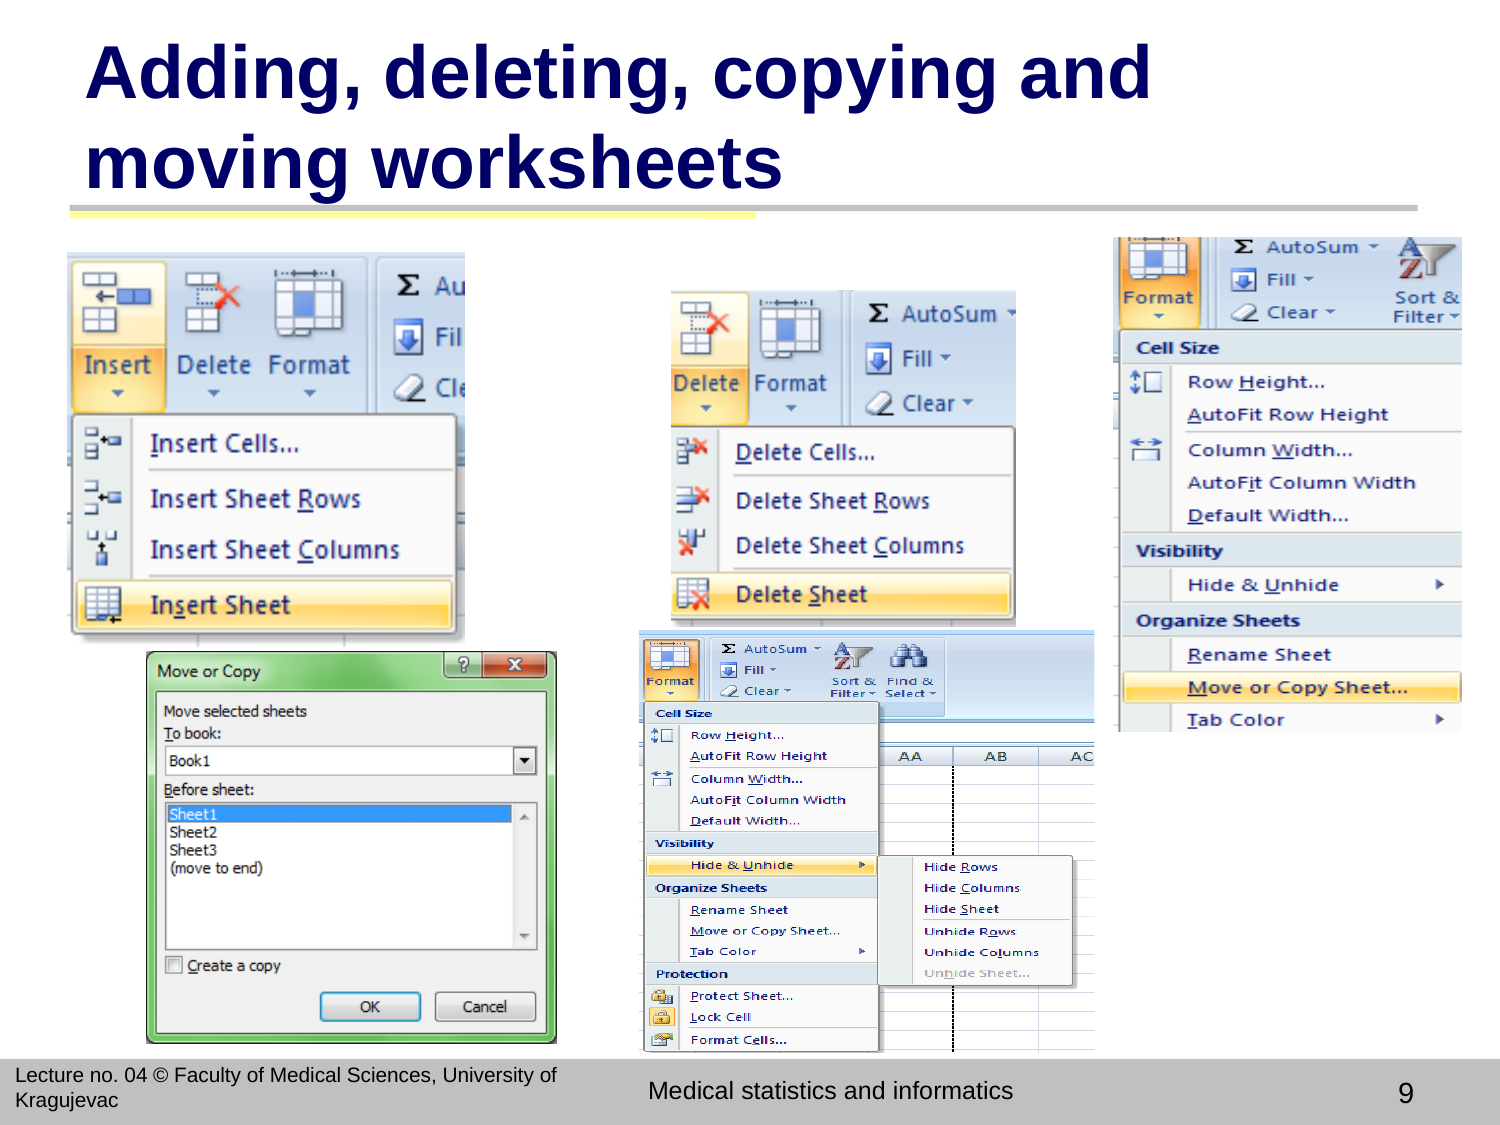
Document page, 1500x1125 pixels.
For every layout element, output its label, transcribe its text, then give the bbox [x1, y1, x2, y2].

title Adding, deleting, copying and moving worksheets [69, 19, 1426, 208]
picture [66, 252, 465, 648]
picture [146, 651, 558, 1044]
footer Medical statistics and informatics [512, 1066, 1151, 1125]
picture [1113, 236, 1462, 733]
slide_number 9 [1166, 1066, 1430, 1125]
slide_number Lecture no. 04 © Faculty of Medical Sciences, University of Kragujevac [0, 1053, 619, 1108]
picture [670, 290, 1016, 627]
picture [638, 630, 1095, 1053]
